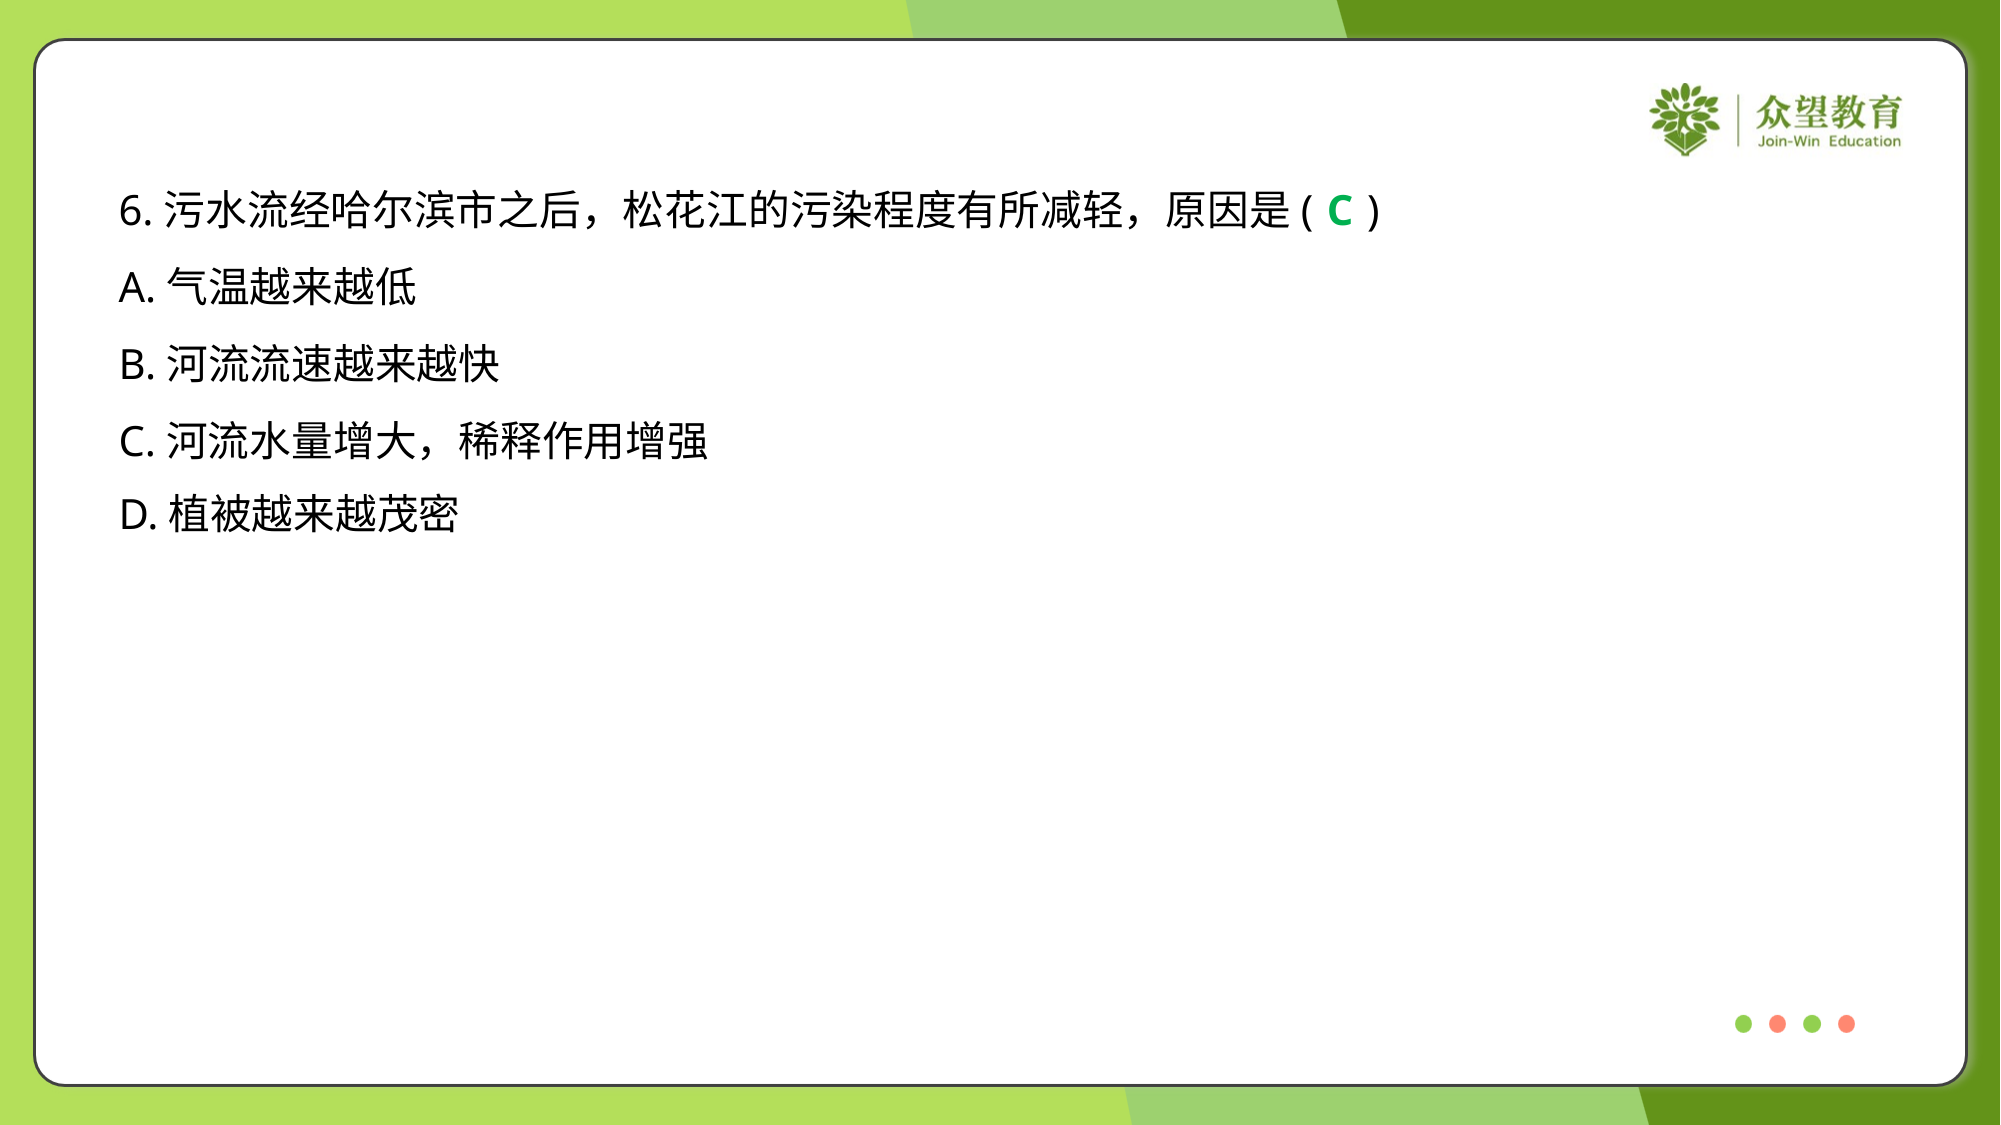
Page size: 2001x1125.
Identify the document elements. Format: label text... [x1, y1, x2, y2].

picture [0, 0, 2000, 1125]
text_box A.气温越来越低 B.河流流速越来越快 C.河流水量增大，稀释作用增强 D.植被越来越茂密 [118, 235, 1883, 531]
text_box C [1310, 158, 1370, 226]
text_box 6.污水流经哈尔滨市之后，松花江的污染程度有所减轻，原因是( ) [1370, 158, 1883, 226]
text_box 6.污水流经哈尔滨市之后，松花江的污染程度有所减轻，原因是( ) [118, 158, 1310, 226]
